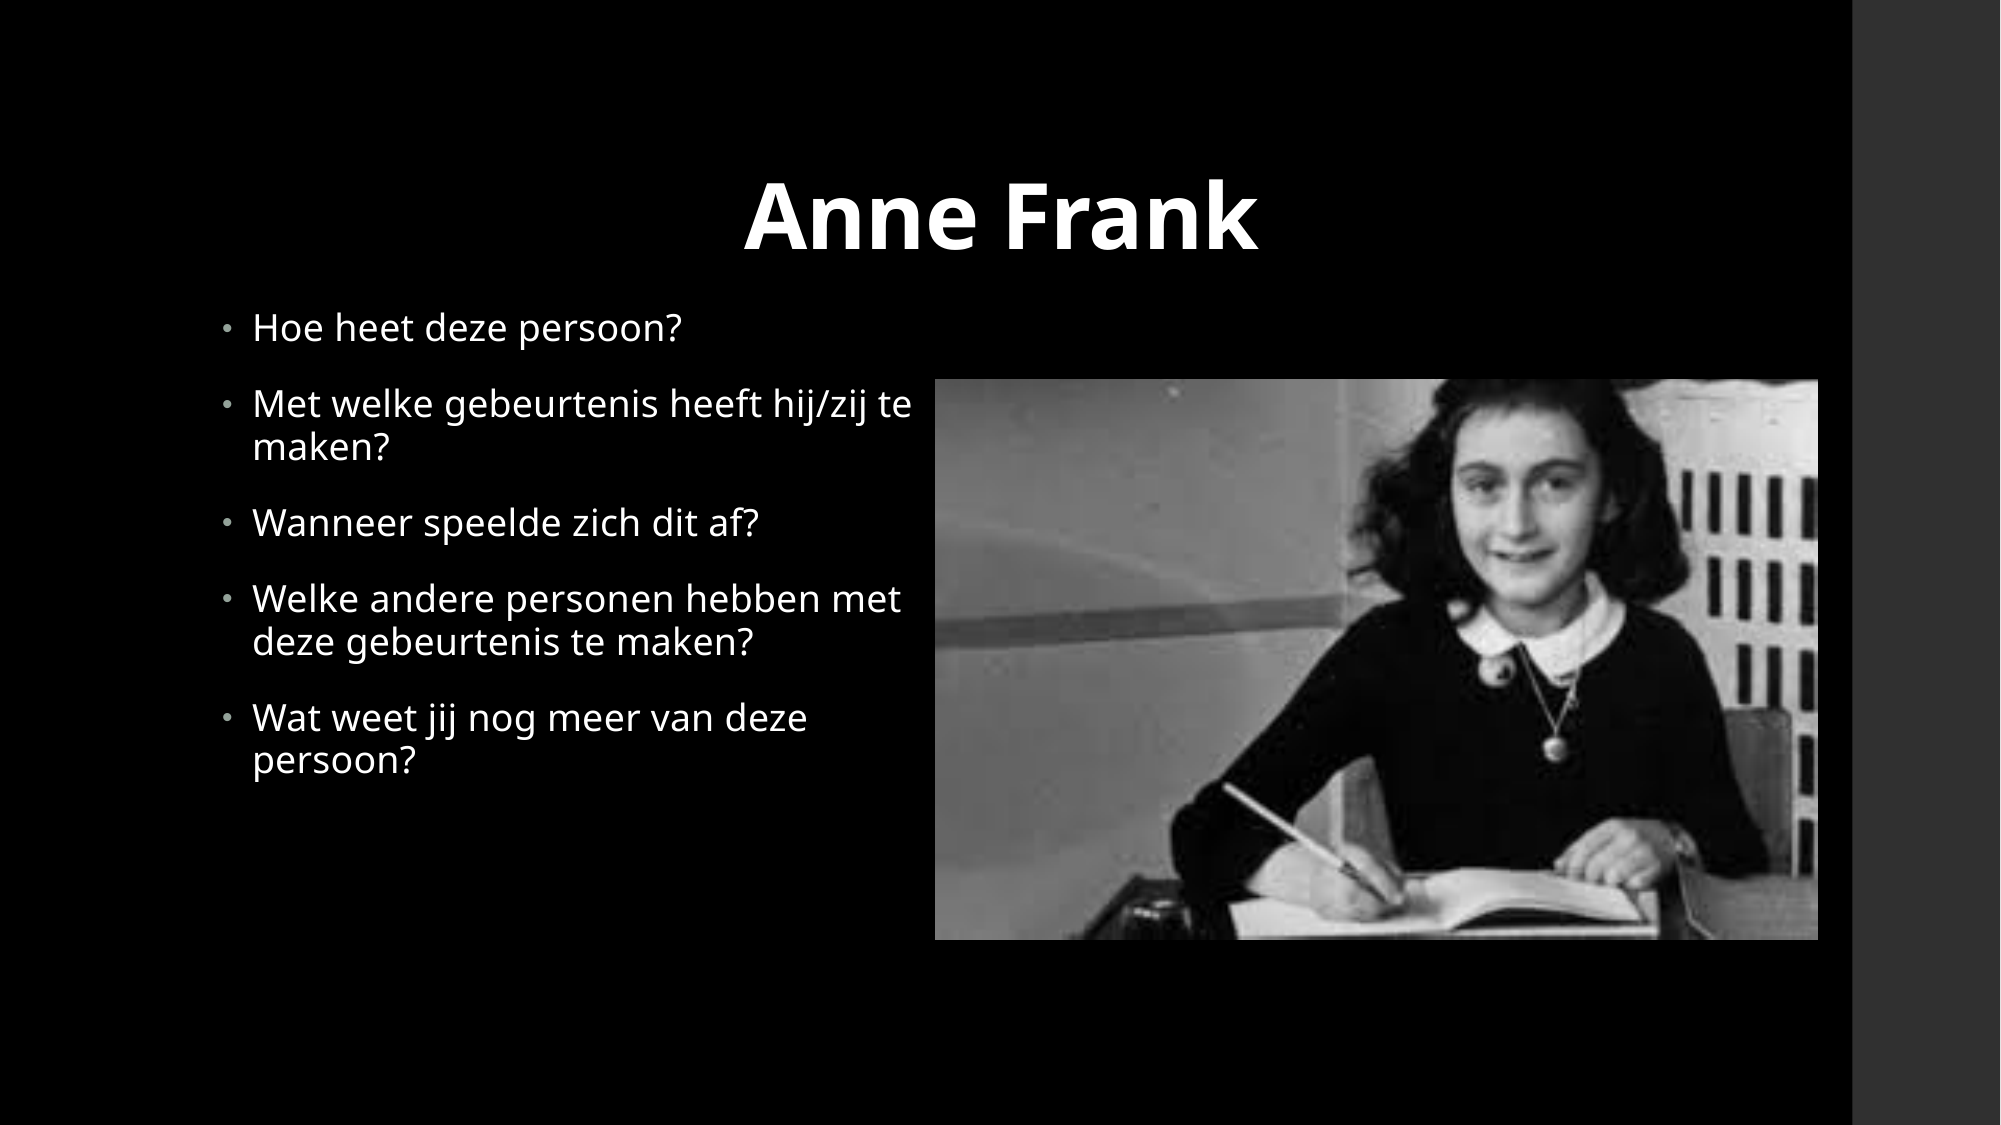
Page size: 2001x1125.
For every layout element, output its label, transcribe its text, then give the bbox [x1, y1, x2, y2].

list Hoe heet deze persoon? Met welke gebeurtenis heeft hij/zij te maken? Wanneer speelde zich dit af? Welke andere personen hebben met deze gebeurtenis te maken? Wat weet jij nog meer van deze persoon? [206, 299, 942, 1014]
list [934, 379, 1819, 940]
title Anne Frank [206, 60, 1797, 278]
